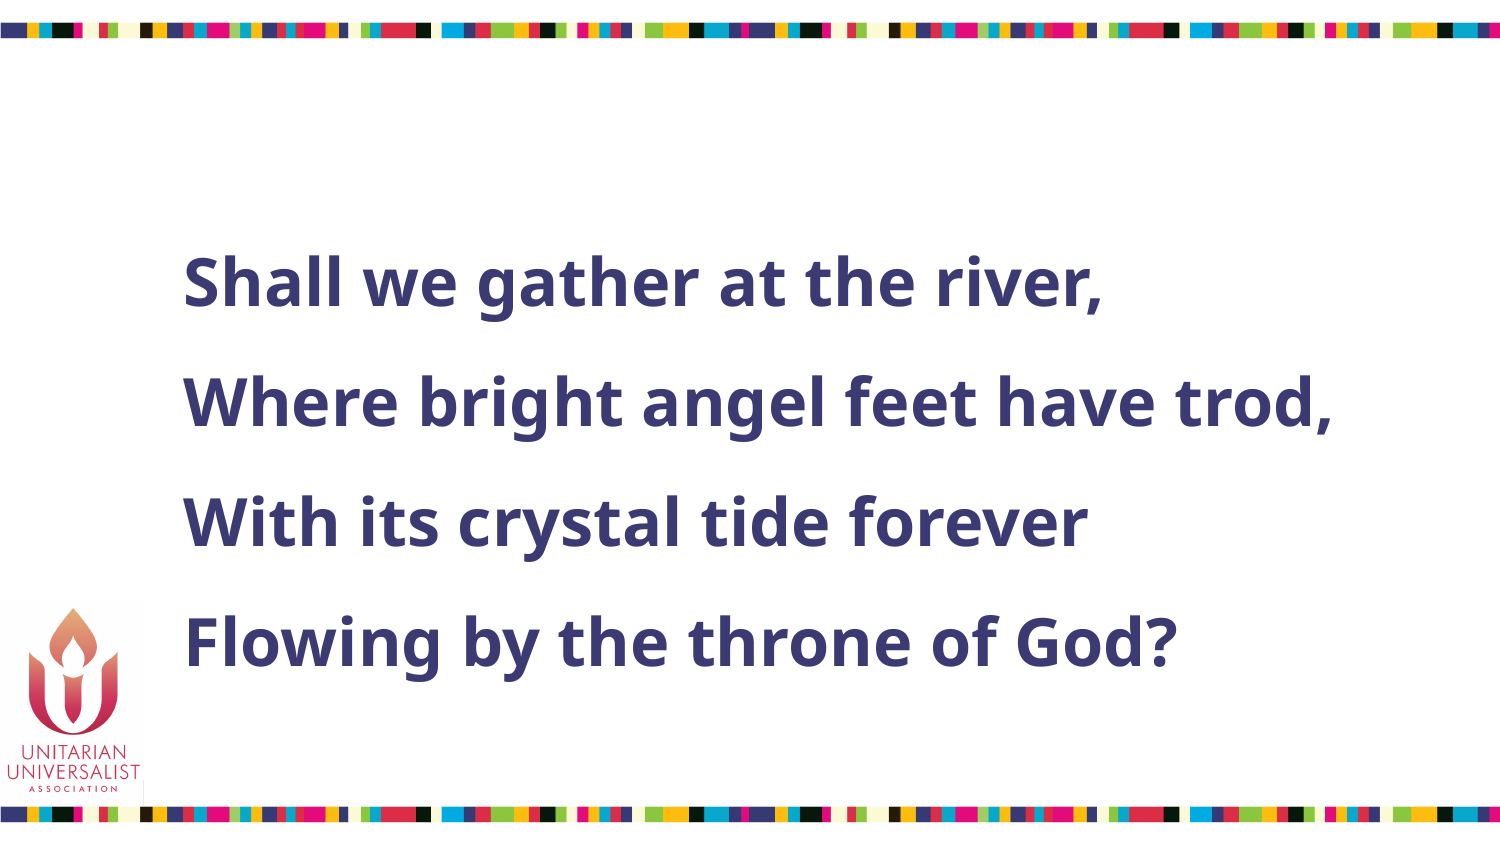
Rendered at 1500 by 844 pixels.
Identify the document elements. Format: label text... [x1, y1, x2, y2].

picture [0, 22, 1500, 40]
picture [0, 600, 1500, 824]
text_box Shall we gather at the river, Where bright angel feet have trod, With its crystal tide forever Flowing by the throne of God? [168, 184, 1421, 695]
